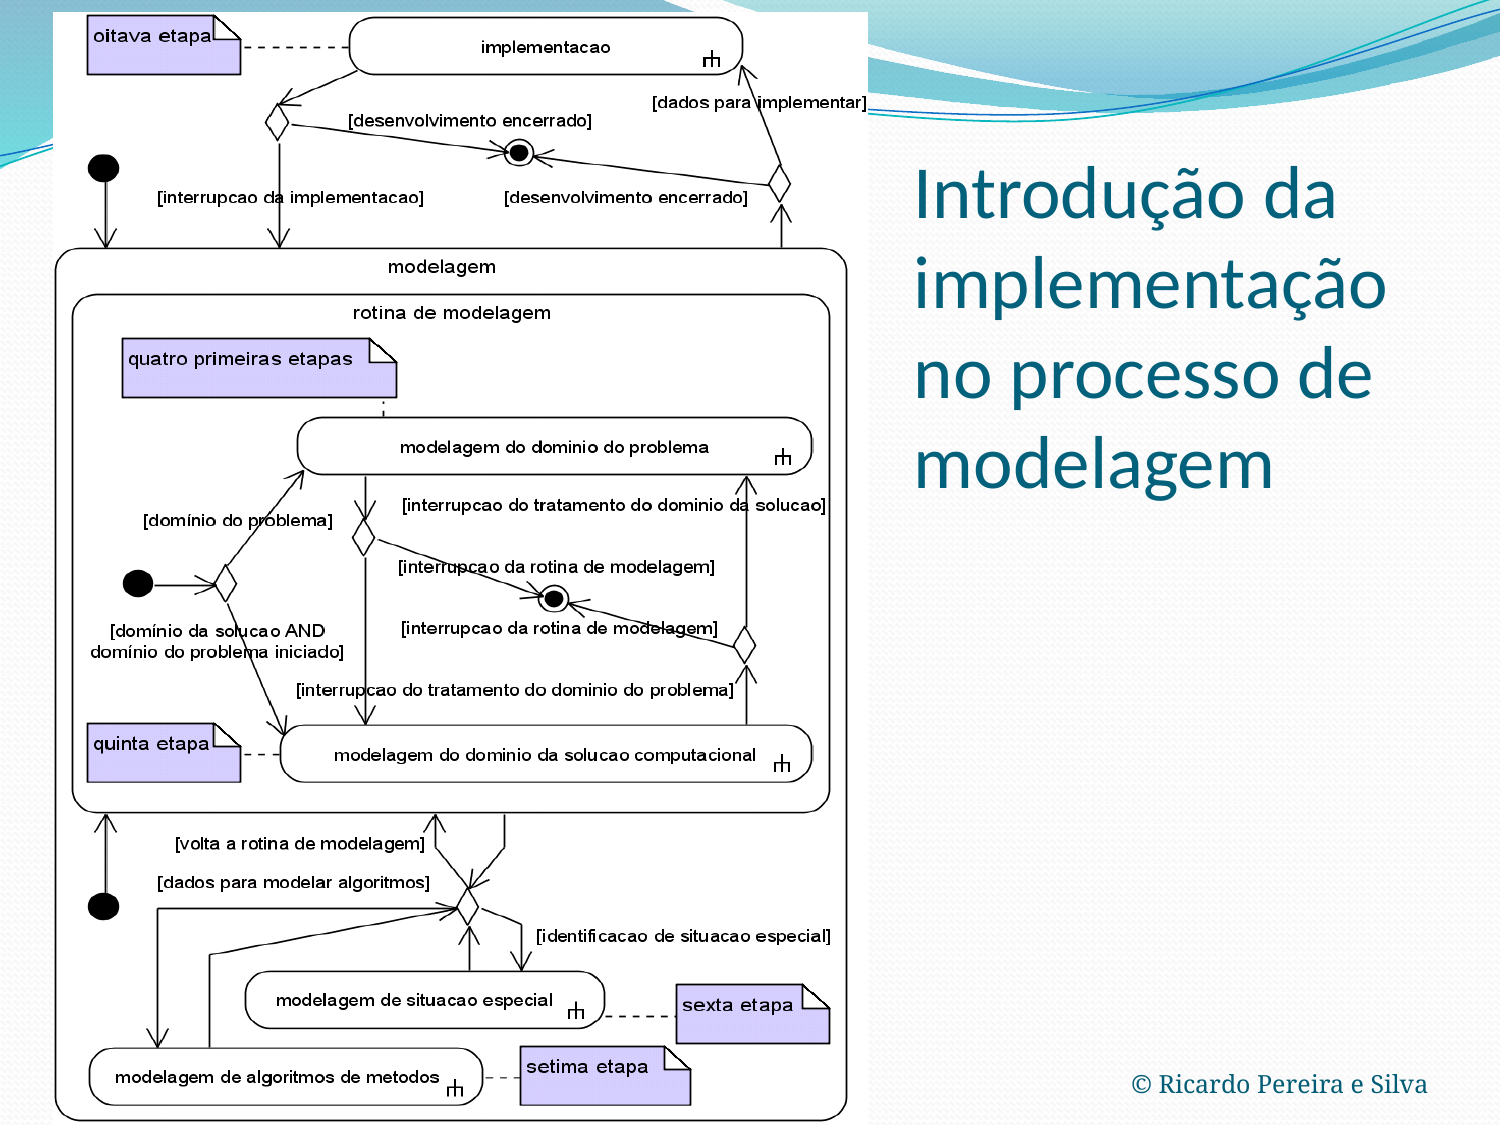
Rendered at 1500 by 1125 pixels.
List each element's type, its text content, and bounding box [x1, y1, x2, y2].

footer © Ricardo Pereira e Silva [1101, 1042, 1429, 1103]
picture [53, 12, 868, 1125]
title Introdução da implementação no processo de modelagem [914, 115, 1425, 504]
